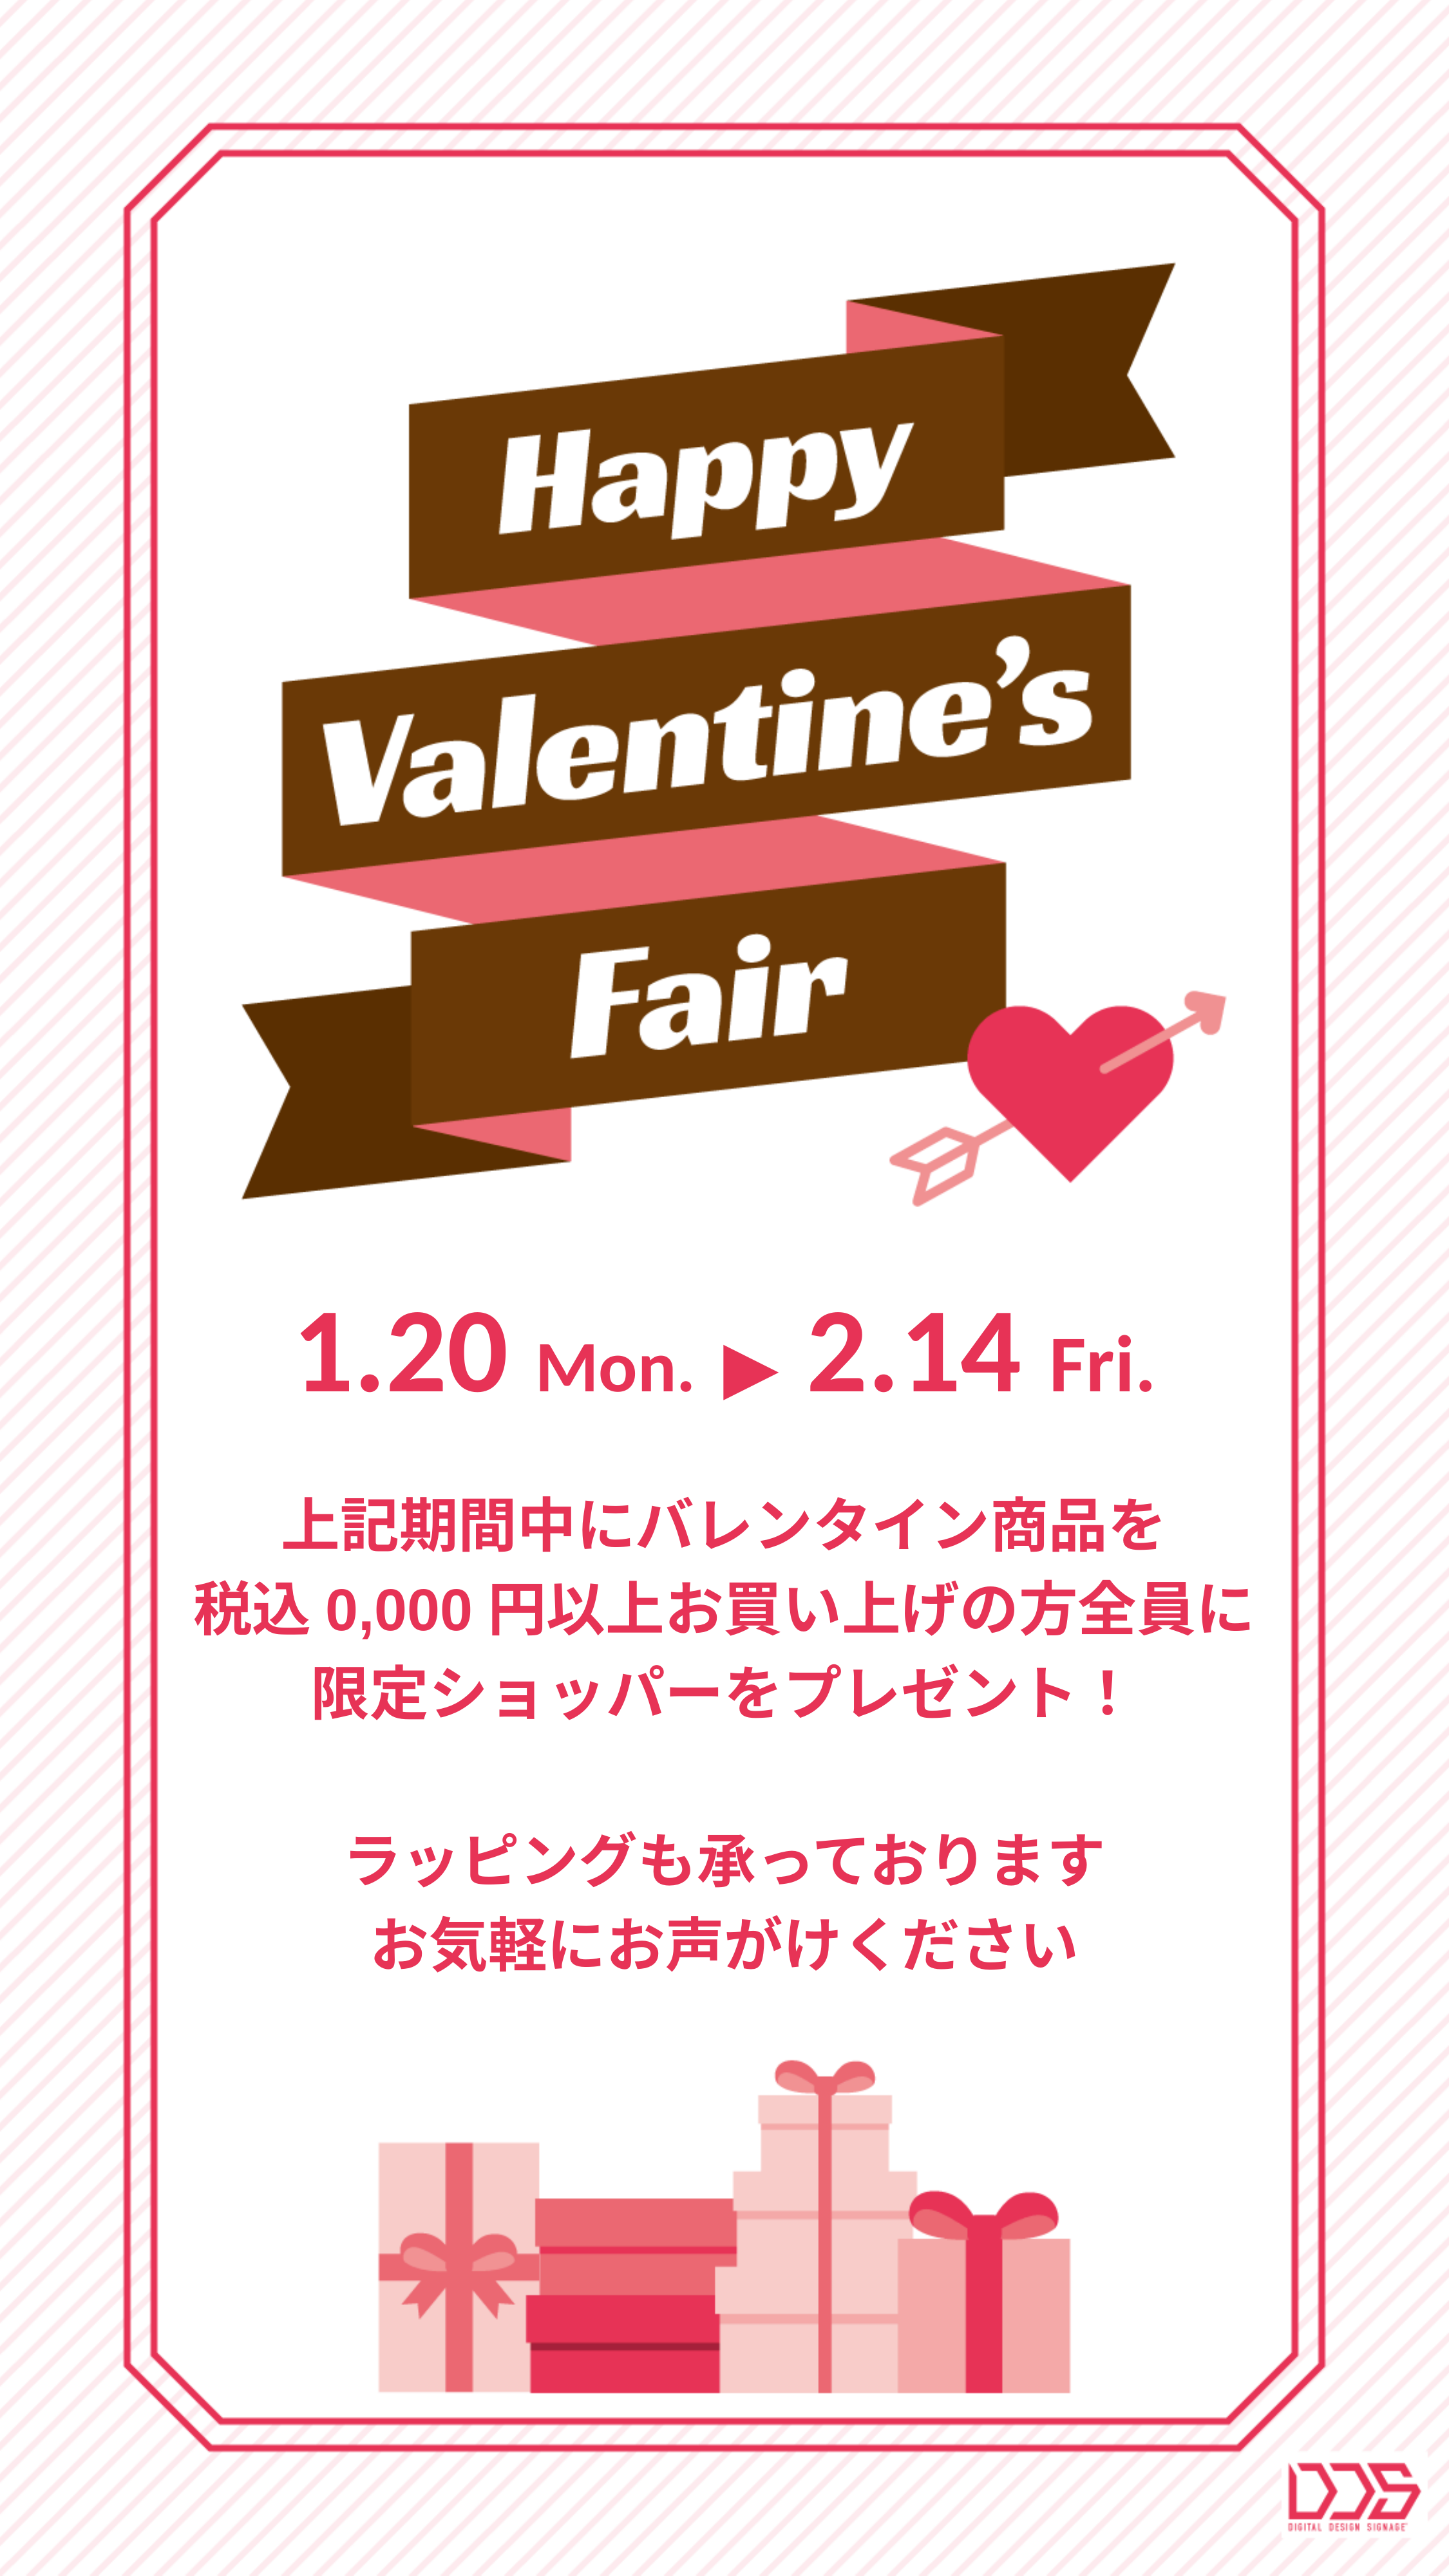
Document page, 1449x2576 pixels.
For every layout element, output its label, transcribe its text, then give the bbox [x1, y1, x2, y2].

picture [0, 0, 1449, 2576]
title 1.20 Mon. ▶ 2.14 Fri. [108, 1221, 1341, 1423]
subtitle 上記期間中にバレンタイン商品を 税込0,000円以上お買い上げの方全員に 限定ショッパーをプレゼント！ ラッピングも承っております お気軽にお声がけください [181, 1491, 1268, 2168]
